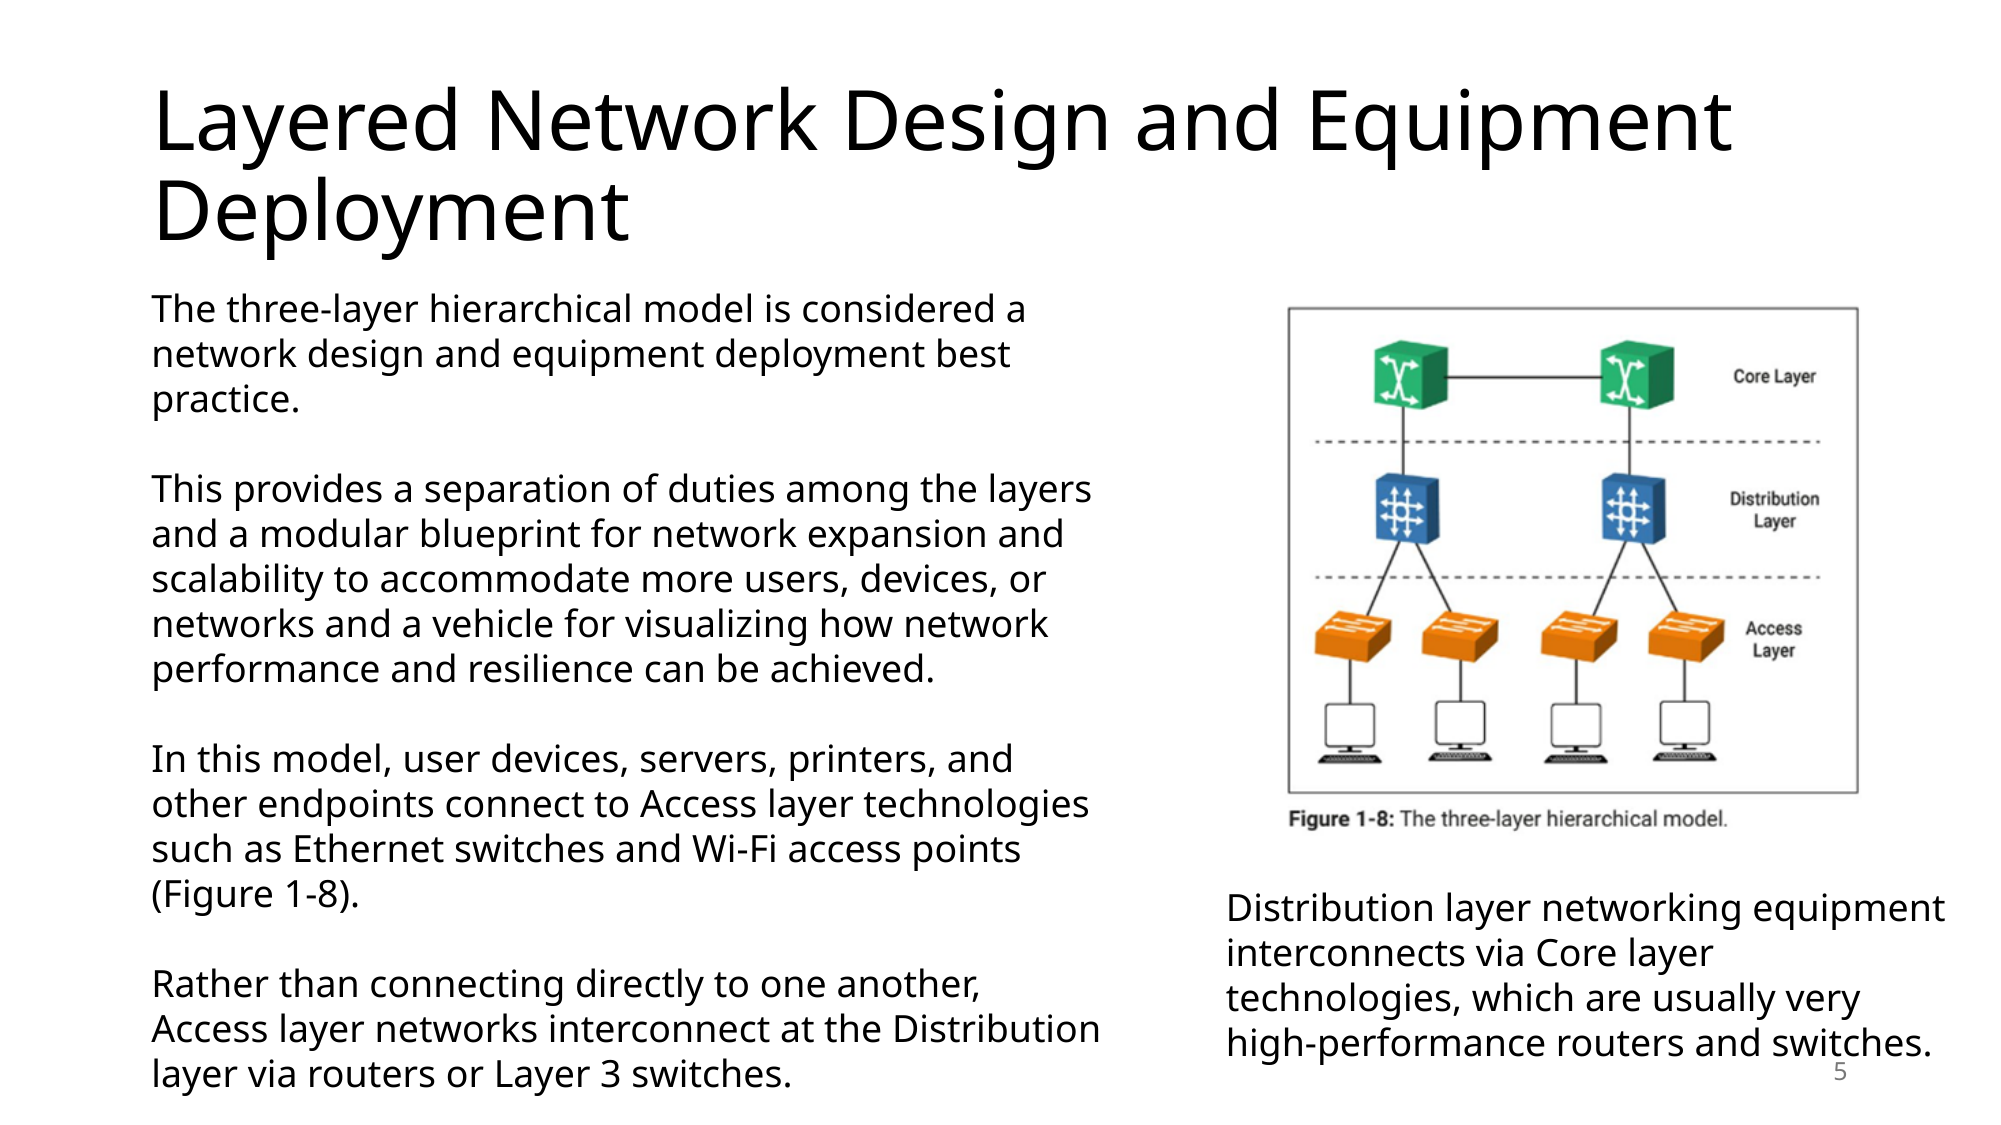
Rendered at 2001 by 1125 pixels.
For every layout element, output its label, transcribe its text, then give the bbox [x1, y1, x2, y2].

title Layered Network Design and Equipment Deployment [137, 59, 1863, 278]
text_box Distribution layer networking equipment interconnects via Core layer technologies, which are usually very high-performance routers and switches. [1211, 876, 1976, 1072]
text_box The three-layer hierarchical model is considered a network design and equipment deployment best practice. This provides a separation of duties among the layers and a modular blueprint for network expansion and scalability to accommodate more users, devices, or networks and a vehicle for visualizing how network performance and resilience can be achieved. In this model, user devices, servers, printers, and other endpoints connect to Access layer technologies such as Ethernet switches and Wi-Fi access points (Figure 1-8). Rather than connecting directly to one another, Access layer networks interconnect at the Distribution layer via routers or Layer 3 switches. [136, 277, 1120, 1102]
slide_number 5 [1412, 1072, 1863, 1103]
picture [1270, 283, 1864, 842]
